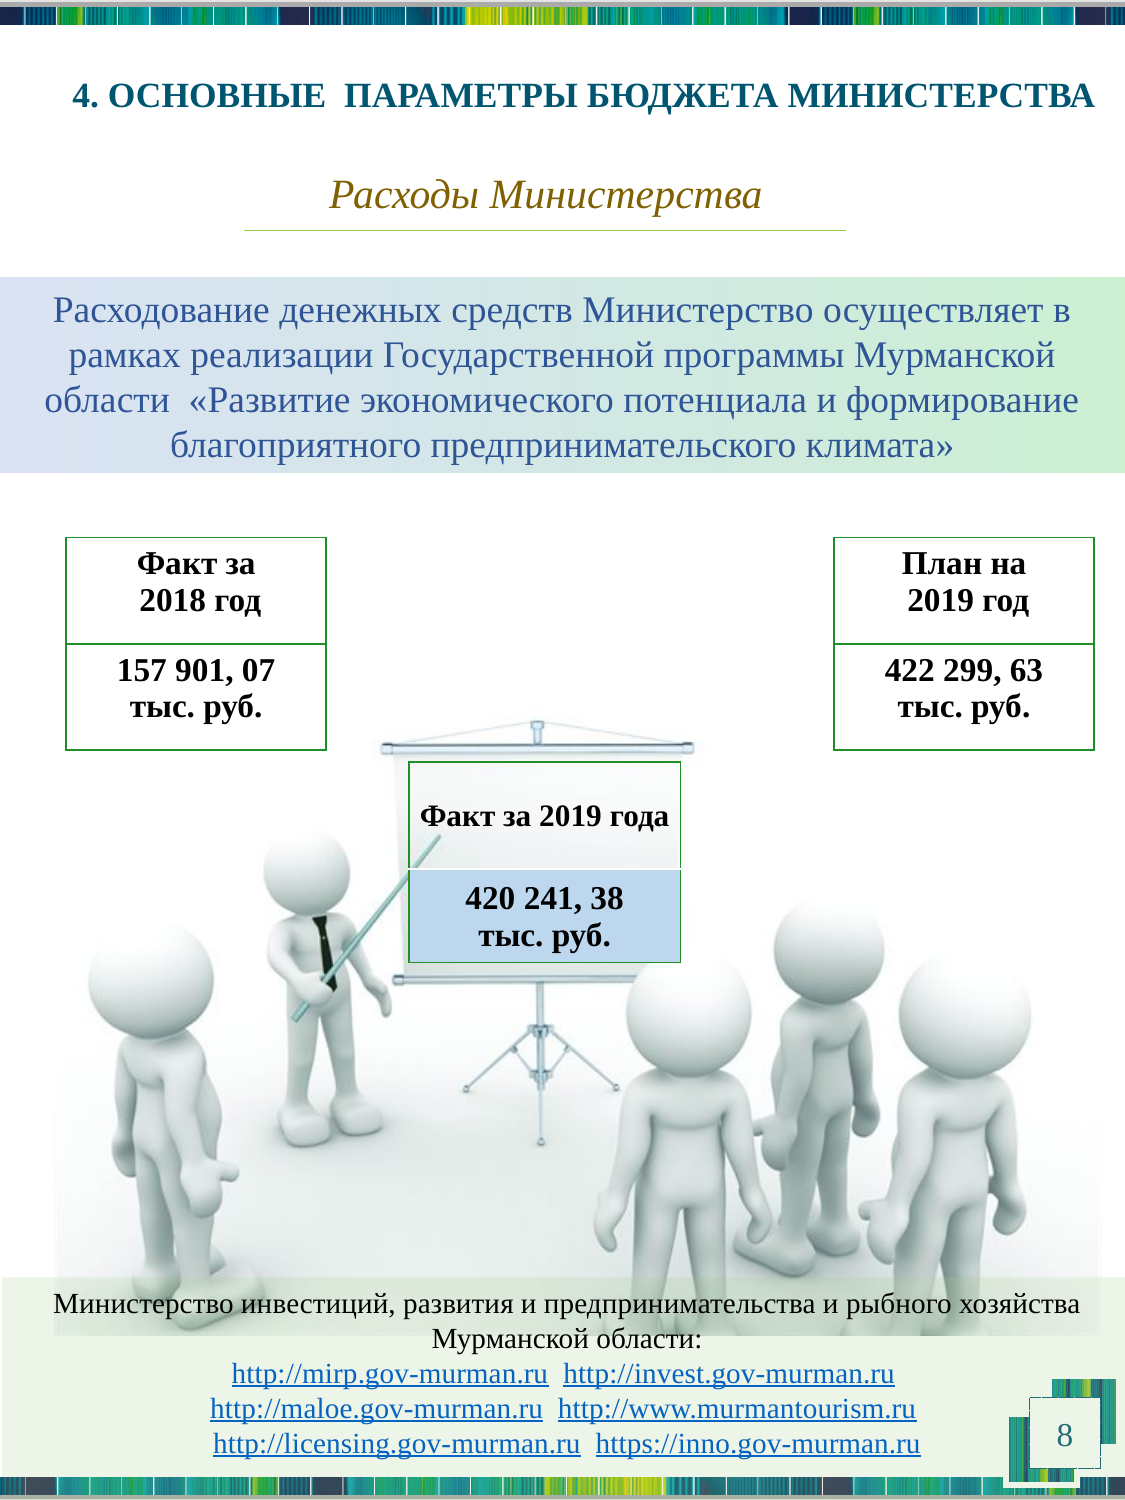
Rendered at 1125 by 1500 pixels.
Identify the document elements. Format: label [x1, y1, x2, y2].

text_box [0, 0, 1125, 1500]
